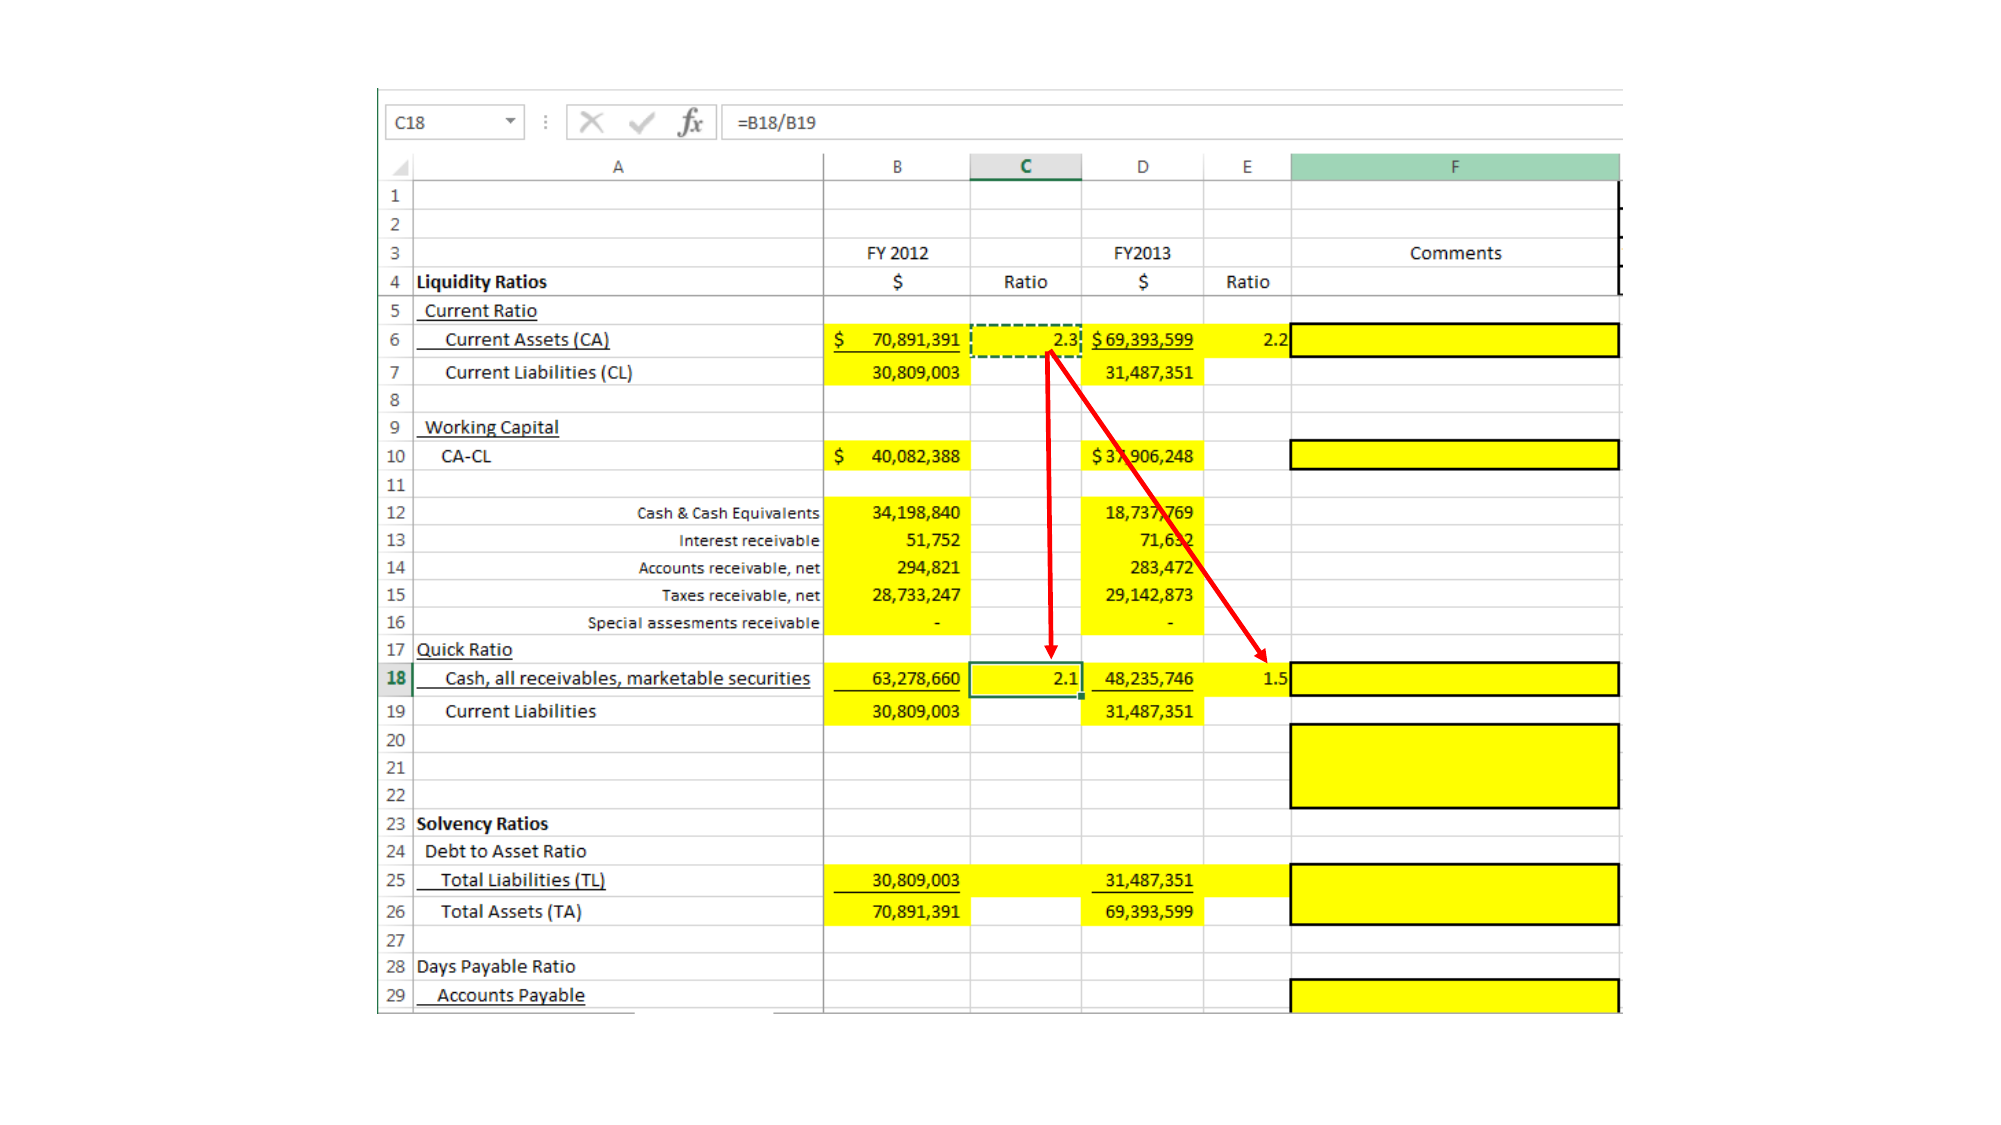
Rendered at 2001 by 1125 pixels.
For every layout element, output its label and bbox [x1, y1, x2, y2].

text_box [1049, 349, 1268, 664]
list [377, 88, 1623, 1014]
